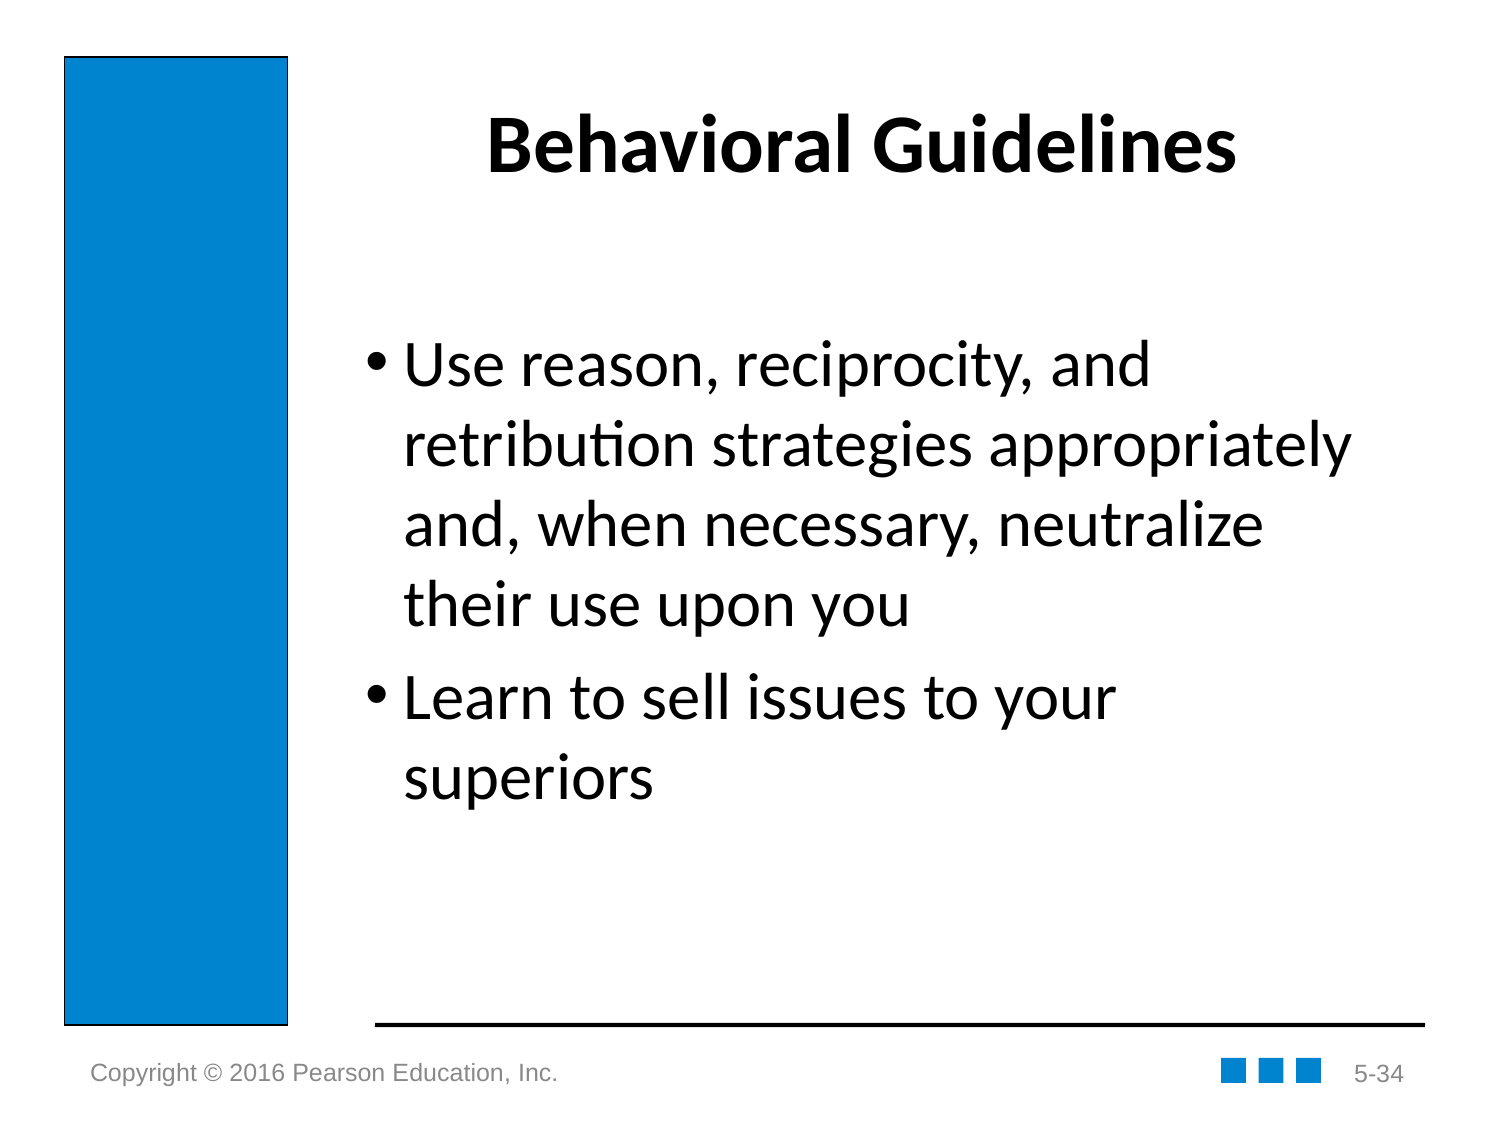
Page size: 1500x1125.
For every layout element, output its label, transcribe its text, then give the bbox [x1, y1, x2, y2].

title Behavioral Guidelines [300, 45, 1425, 233]
list Use reason, reciprocity, and retribution strategies appropriately and, when necessary, neutralize their use upon you Learn to sell issues to your superiors [350, 312, 1388, 1000]
text_box [1258, 1057, 1284, 1083]
text_box [64, 56, 288, 1025]
text_box Copyright © 2016 Pearson Education, Inc. [75, 1055, 625, 1088]
text_box 5-34 [1333, 1050, 1425, 1095]
text_box [1296, 1057, 1321, 1083]
text_box [1221, 1057, 1246, 1083]
